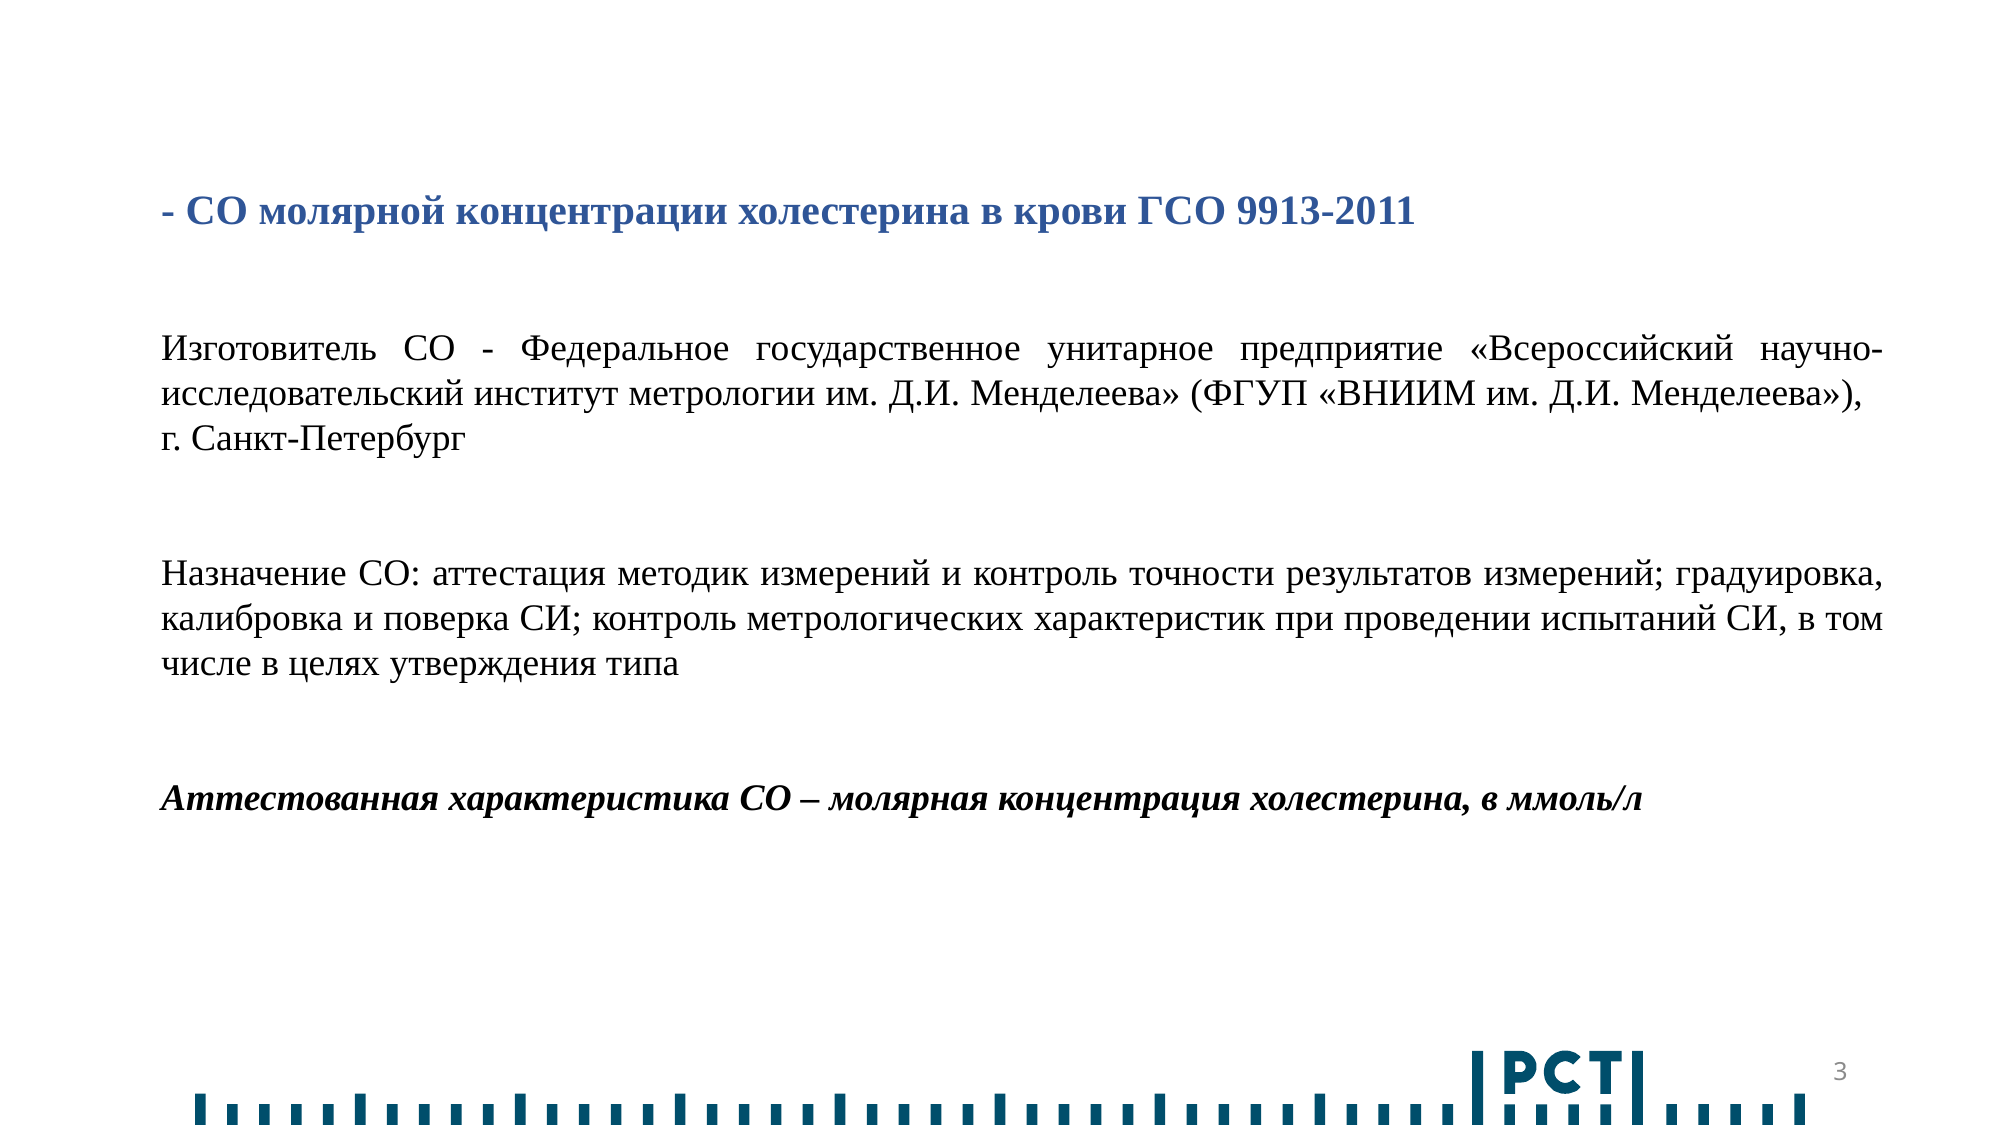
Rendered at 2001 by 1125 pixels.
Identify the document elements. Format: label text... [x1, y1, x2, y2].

text_box - СО молярной концентрации холестерина в крови ГСО 9913-2011 Изготовитель СО - Федеральное государственное унитарное предприятие «Всероссийский научно-исследовательский институт метрологии им. Д.И. Менделеева» (ФГУП «ВНИИМ им. Д.И. Менделеева»), г. Санкт-Петербург Назначение СО: аттестация методик измерений и контроль точности результатов измерений; градуировка, калибровка и поверка СИ; контроль метрологических характеристик при проведении испытаний СИ, в том числе в целях утверждения типа Аттестованная характеристика СО – молярная концентрация холестерина, в ммоль/л [146, 175, 1900, 1006]
slide_number 3 [1412, 1042, 1863, 1103]
